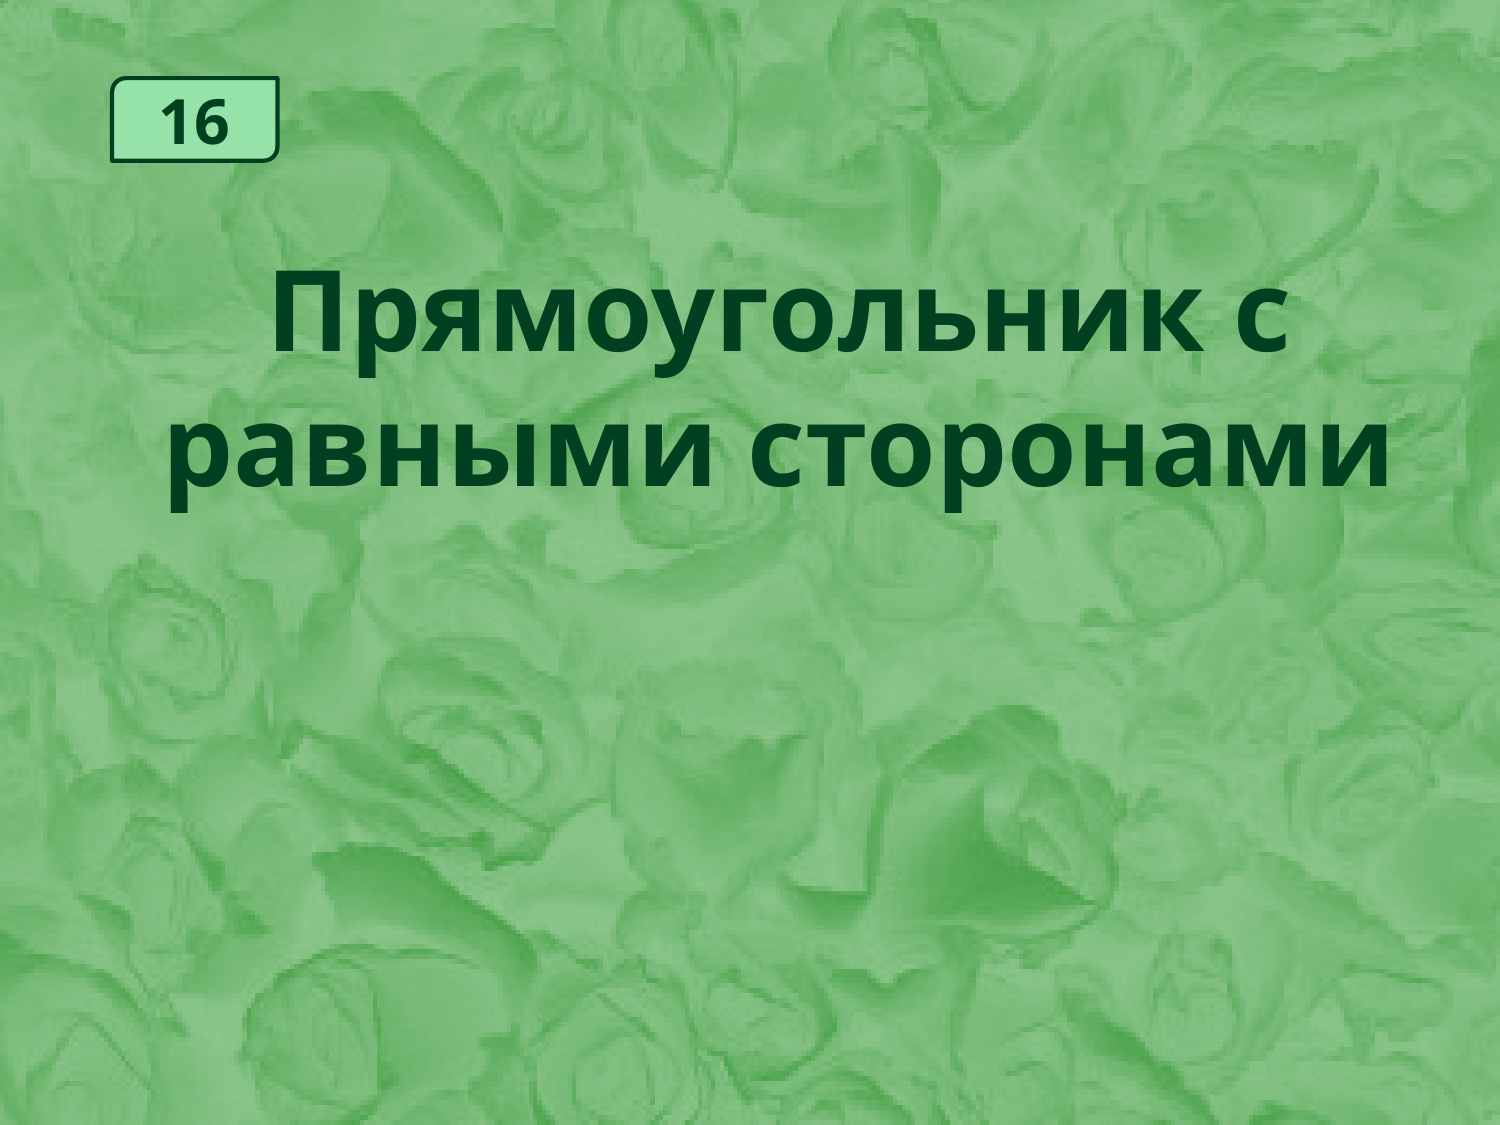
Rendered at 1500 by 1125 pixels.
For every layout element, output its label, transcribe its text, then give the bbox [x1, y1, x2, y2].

text_box 16 [109, 76, 280, 163]
text_box Прямоугольник с равными сторонами [135, 231, 1424, 517]
